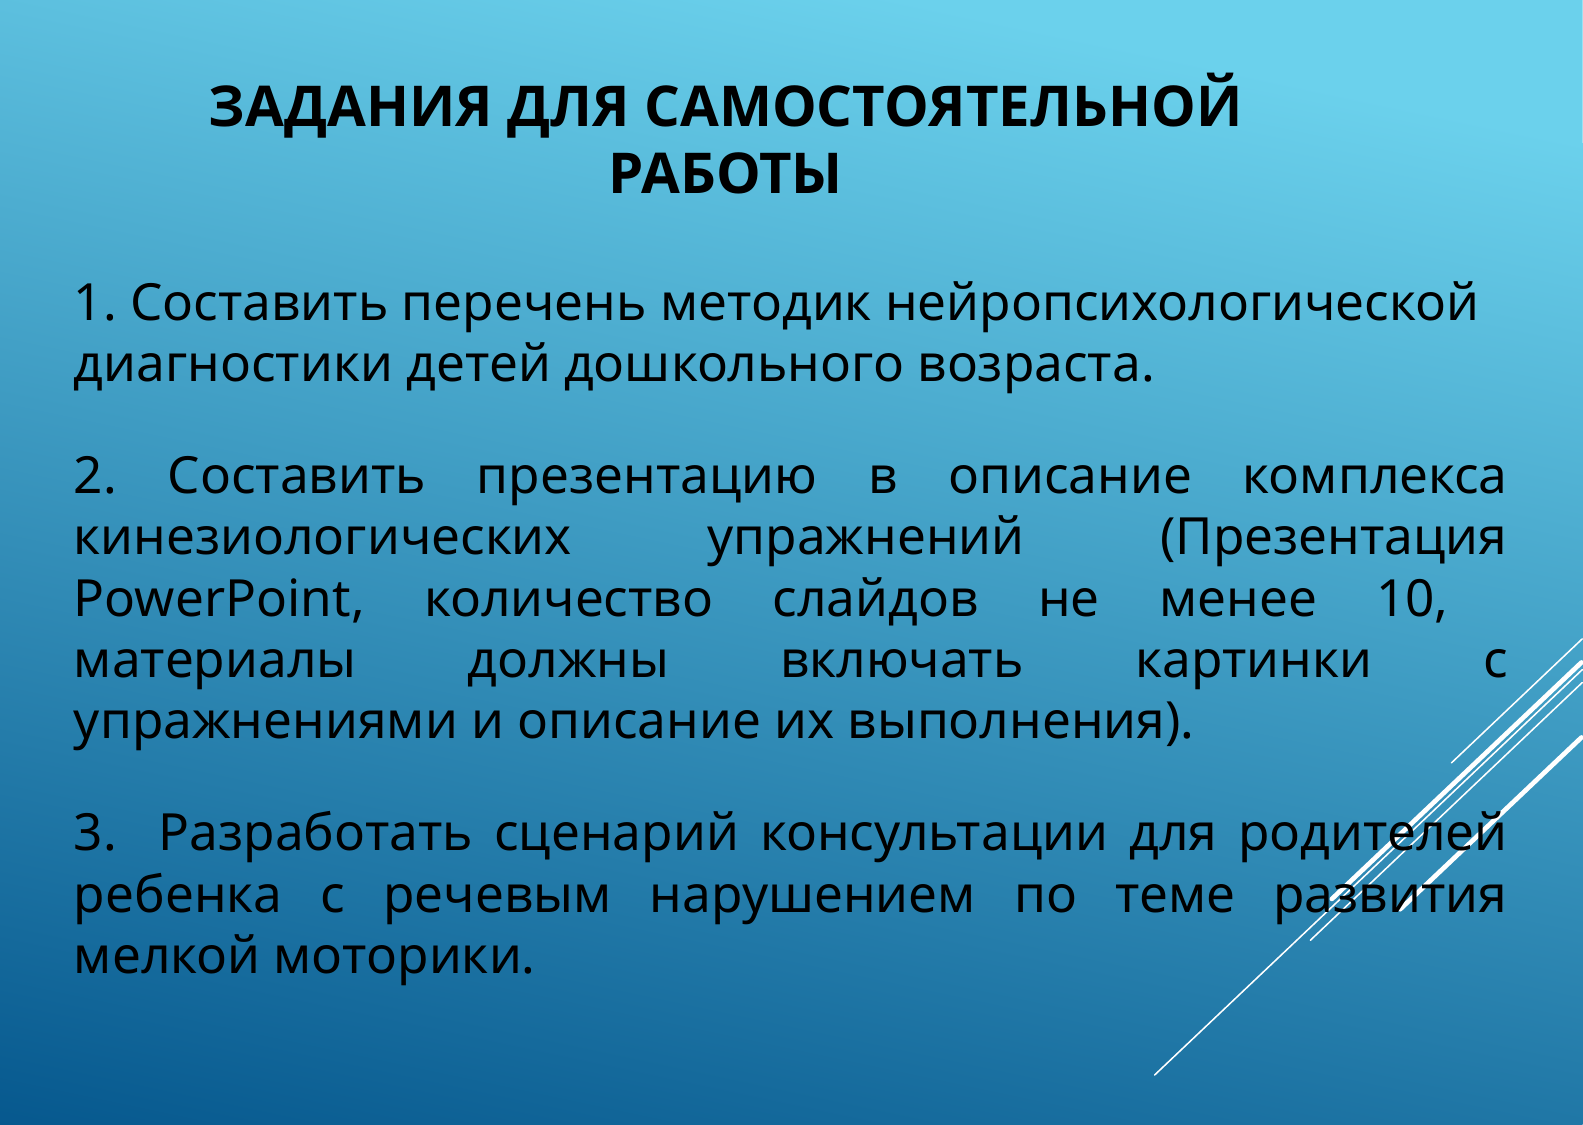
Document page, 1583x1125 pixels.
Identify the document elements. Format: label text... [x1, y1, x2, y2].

list 1. Составить перечень методик нейропсихологической диагностики детей дошкольного возраста. 2. Составить презентацию в описание комплекса кинезиологических упражнений (Презентация PowerPoint, количество слайдов не менее 10, материалы должны включать картинки с упражнениями и описание их выполнения). 3. Разработать сценарий консультации для родителей ребенка с речевым нарушением по теме развития мелкой моторики. [59, 243, 1524, 1059]
title Задания для самостоятельной работы [158, 30, 1294, 243]
